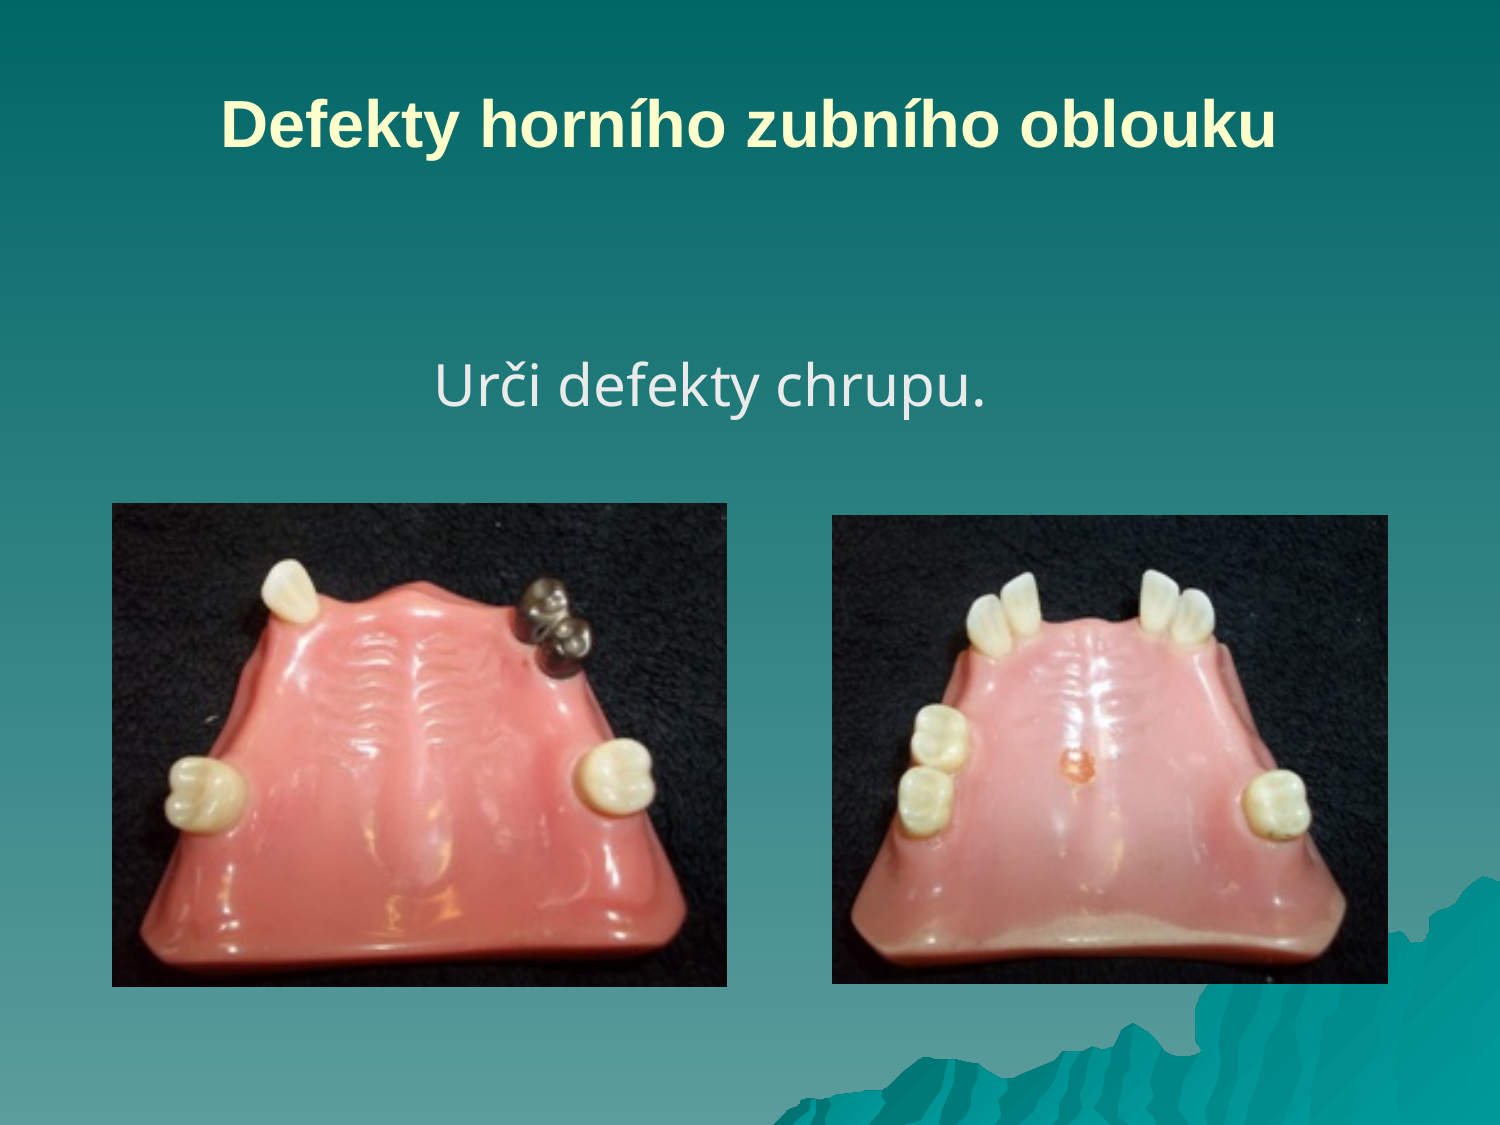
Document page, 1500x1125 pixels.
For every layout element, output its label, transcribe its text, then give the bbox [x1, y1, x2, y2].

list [832, 514, 1389, 984]
picture [111, 503, 727, 987]
title Defekty horního zubního oblouku [74, 45, 1426, 197]
text_box Urči defekty chrupu. [419, 340, 1247, 426]
